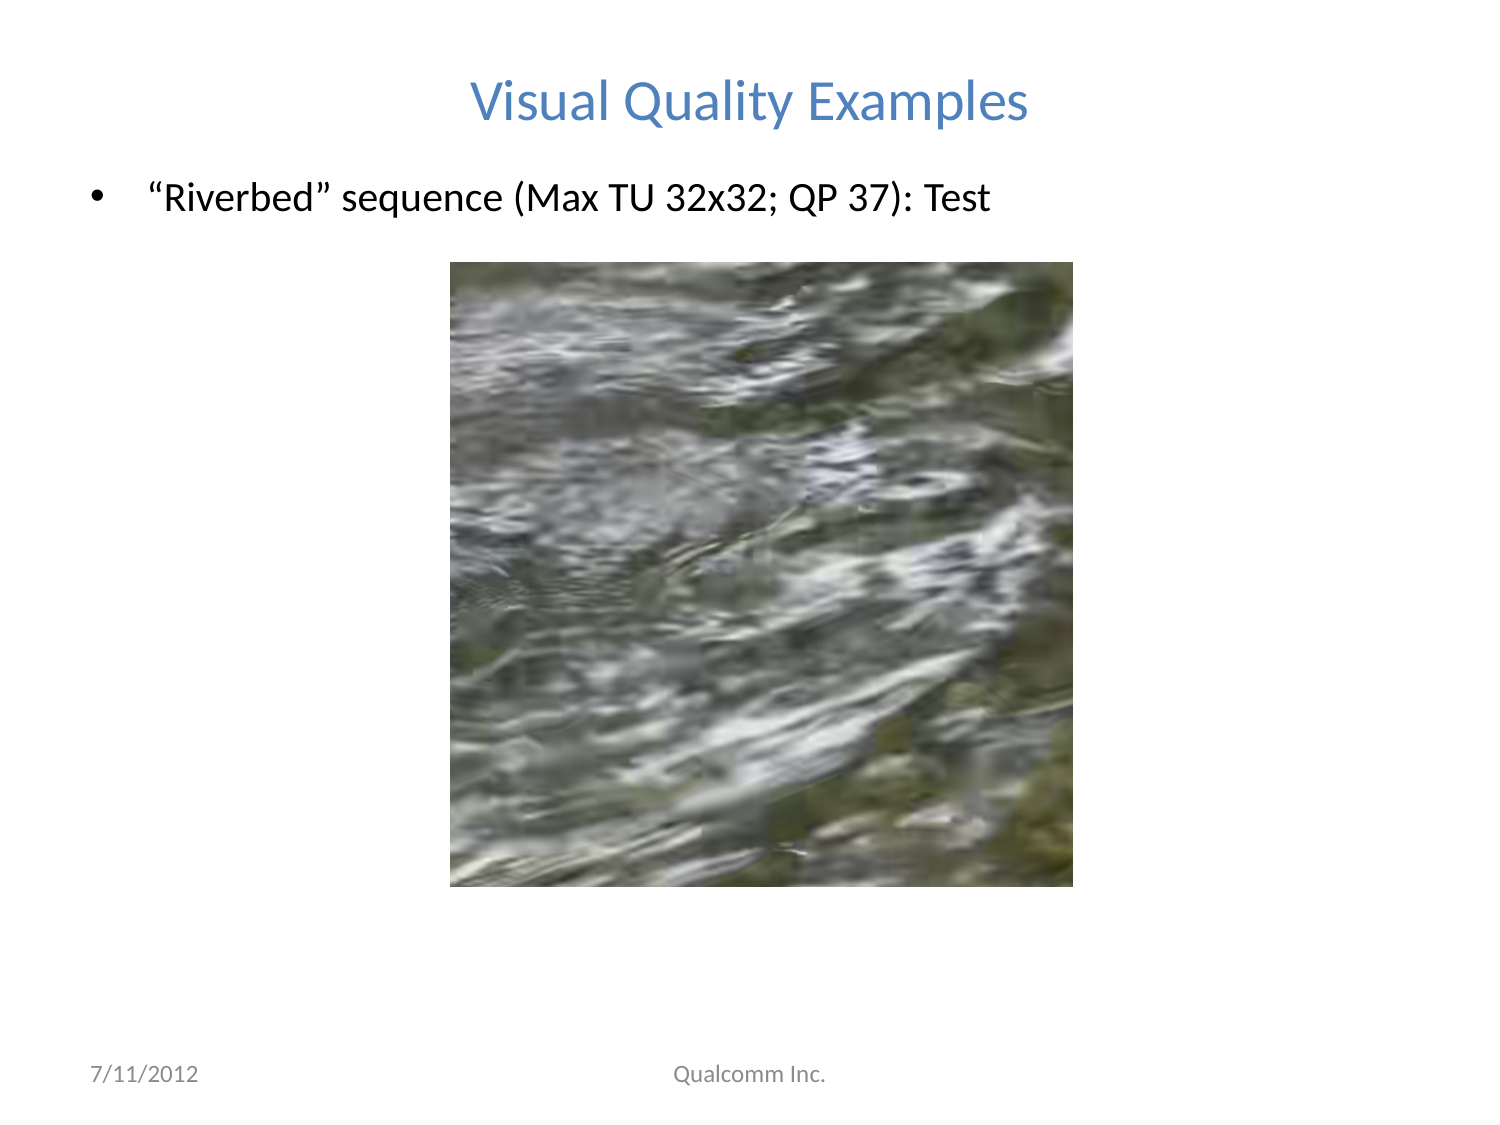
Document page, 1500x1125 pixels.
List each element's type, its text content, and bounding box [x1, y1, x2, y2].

picture [449, 262, 1073, 887]
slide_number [75, 1042, 425, 1103]
title Visual Quality Examples [75, 45, 1425, 150]
footer Qualcomm Inc. [512, 1042, 988, 1103]
list “Riverbed” sequence (Max TU 32x32; QP 37): Test [75, 162, 1425, 1005]
